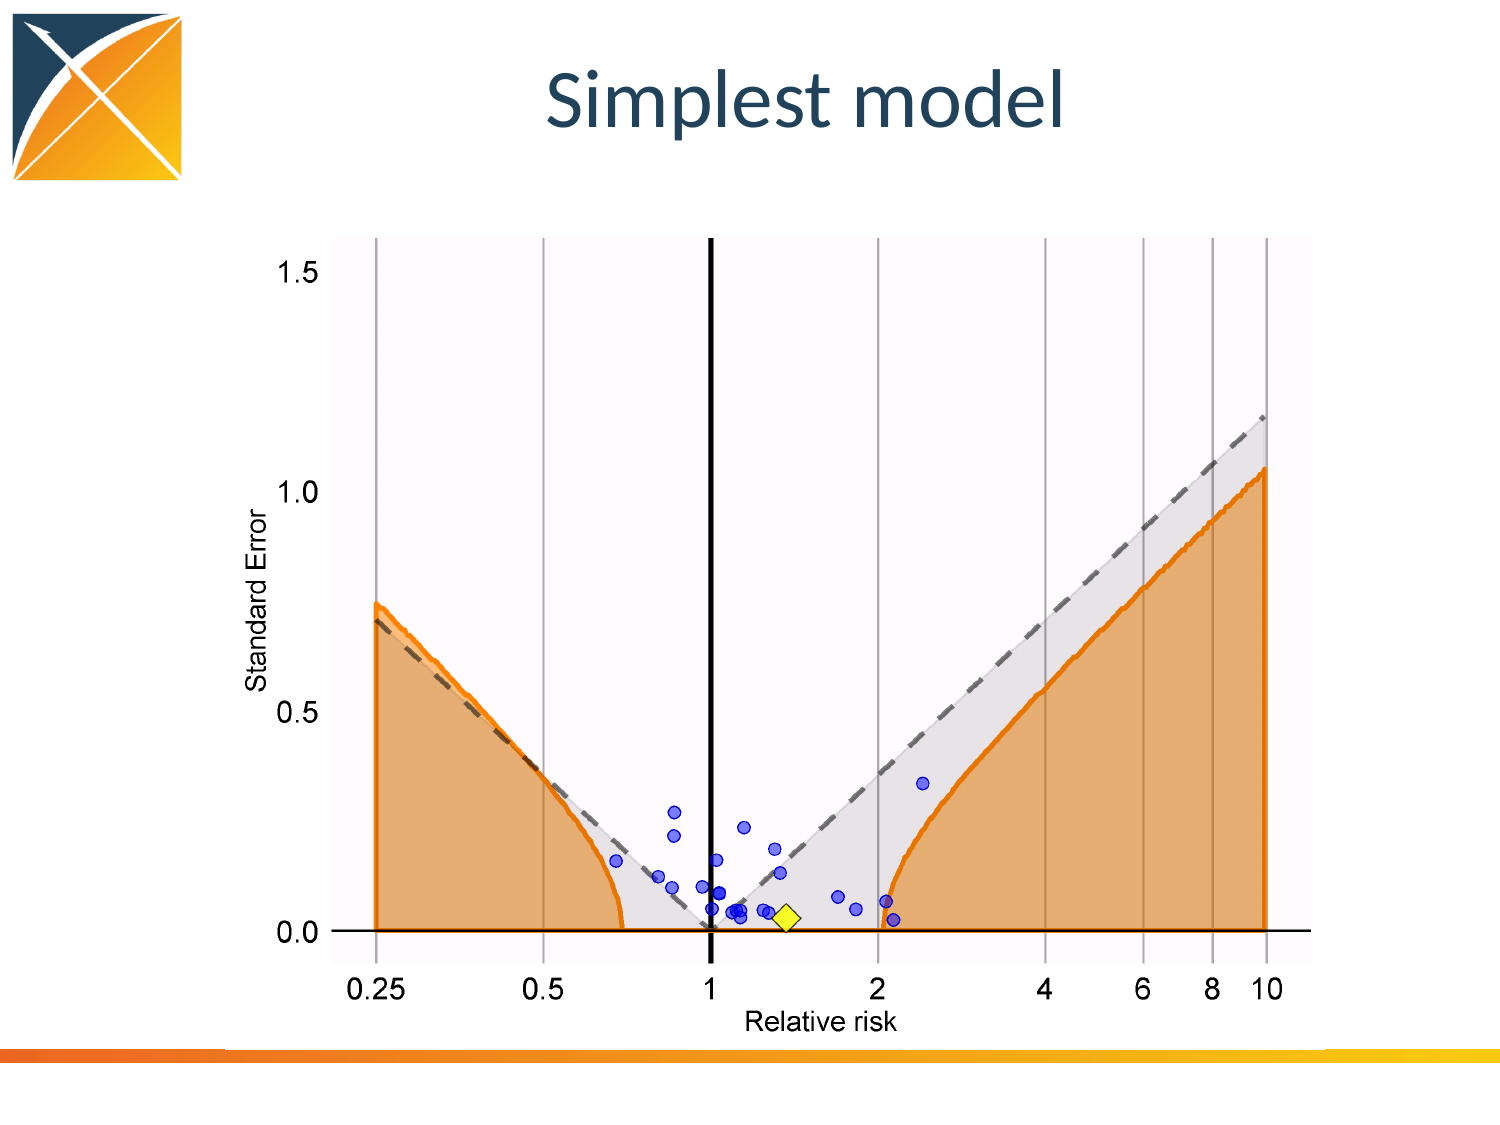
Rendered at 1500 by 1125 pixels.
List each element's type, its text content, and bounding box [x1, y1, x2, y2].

picture [224, 224, 1326, 1051]
title Simplest model [187, 24, 1425, 163]
picture [0, 0, 206, 200]
